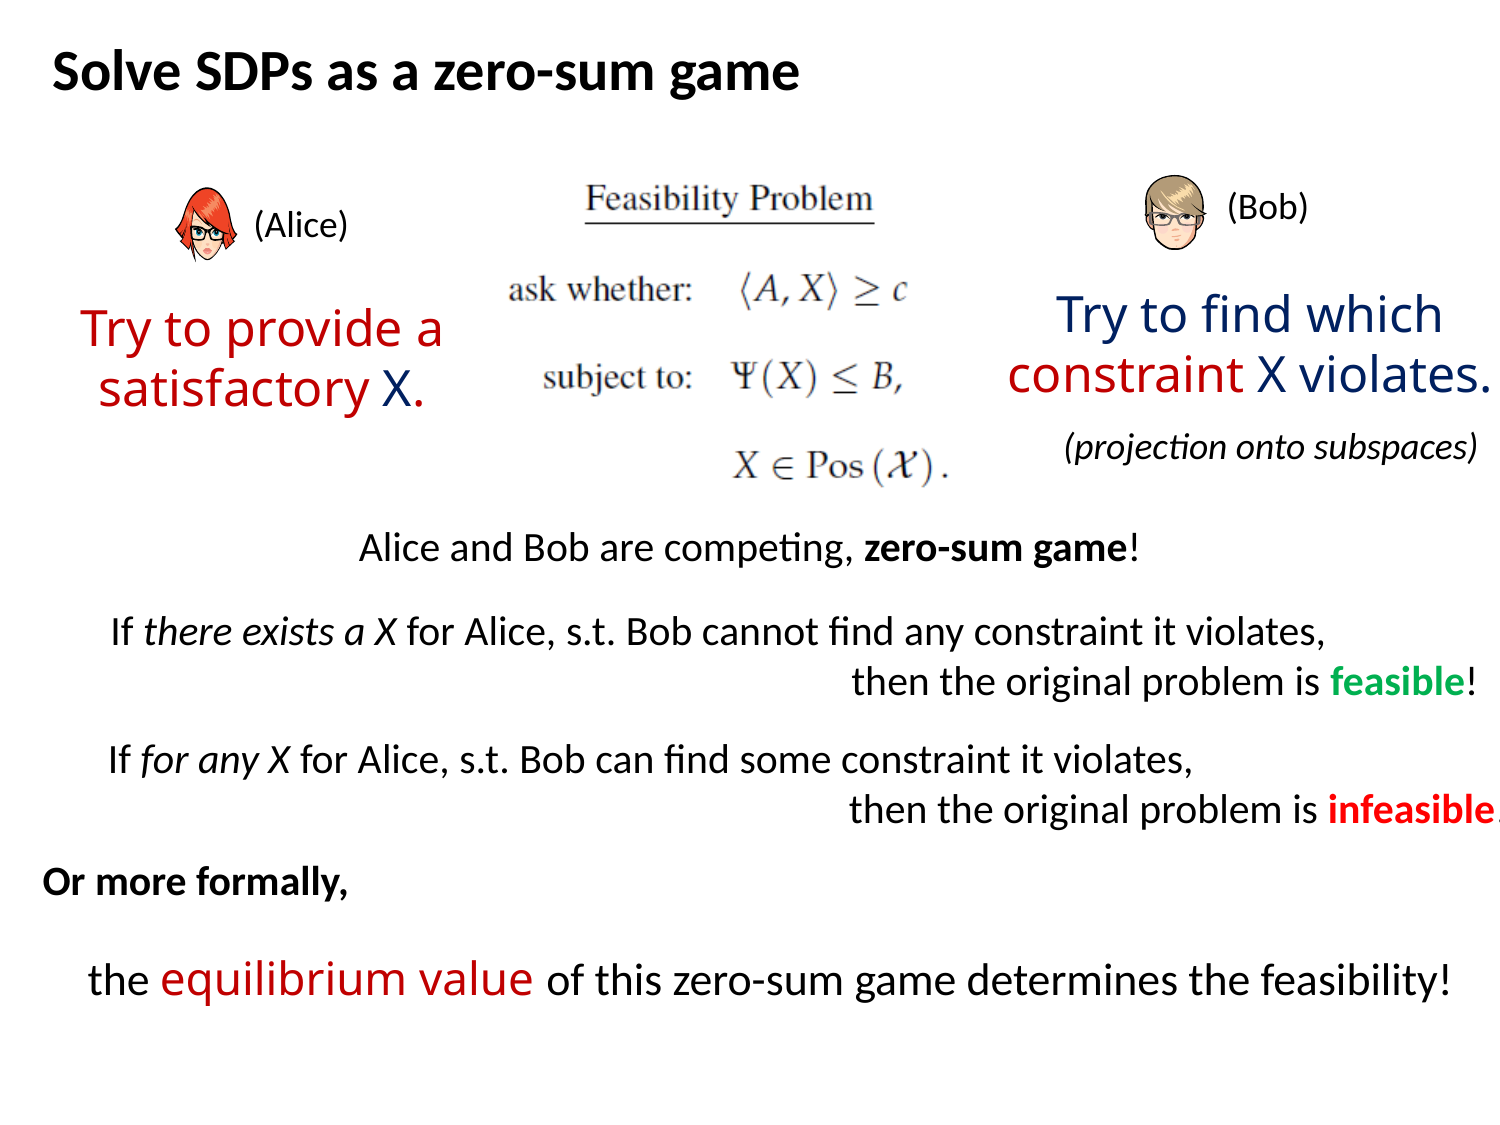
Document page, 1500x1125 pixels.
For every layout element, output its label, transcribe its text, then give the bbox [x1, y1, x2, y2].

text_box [1144, 174, 1326, 251]
text_box Alice and Bob are competing, zero-sum game! [343, 512, 1157, 578]
text_box the equilibrium value of this zero-sum game determines the feasibility! [72, 941, 1469, 1012]
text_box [174, 187, 366, 263]
picture [474, 168, 998, 501]
text_box If for any X for Alice, s.t. Bob can find some constraint it violates, then the original problem is infeasible! [93, 724, 1500, 840]
text_box (projection onto subspaces) [1048, 414, 1494, 475]
text_box Or more formally, [27, 846, 374, 912]
text_box Try to find which constraint X violates. [1001, 274, 1500, 410]
text_box If there exists a X for Alice, s.t. Bob cannot find any constraint it violates, then the original problem is feasible! [95, 596, 1494, 712]
text_box Solve SDPs as a zero-sum game [38, 24, 817, 110]
text_box Try to provide a satisfactory X. [65, 288, 459, 424]
